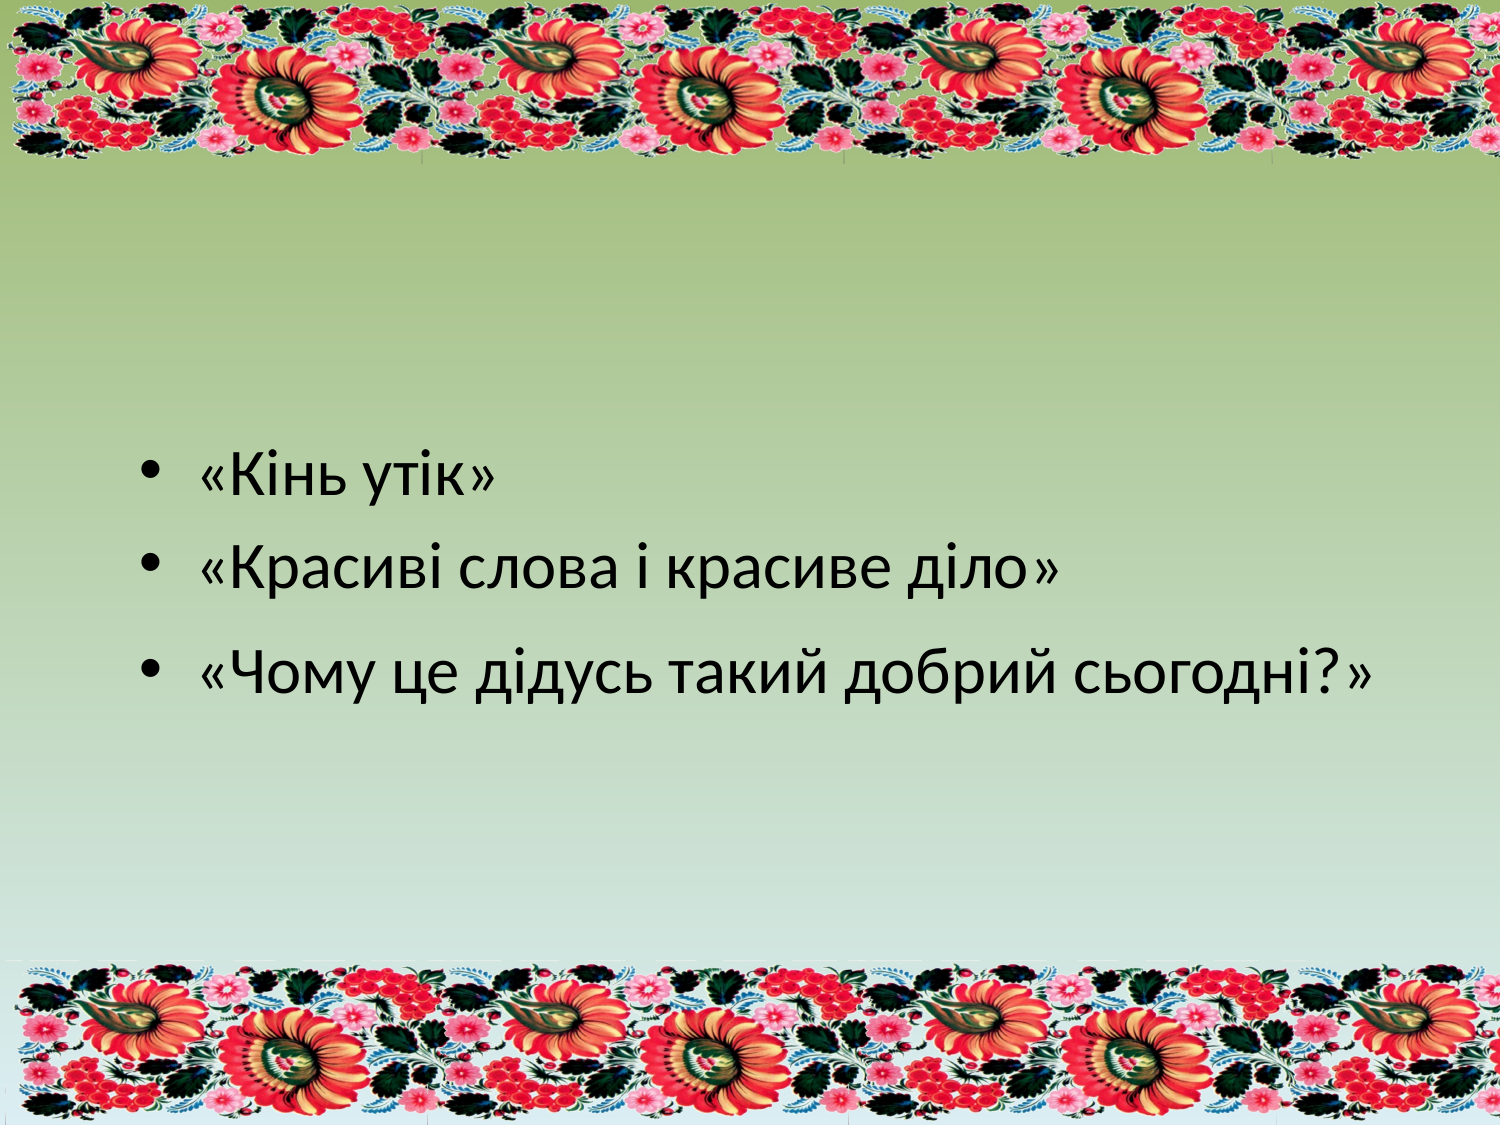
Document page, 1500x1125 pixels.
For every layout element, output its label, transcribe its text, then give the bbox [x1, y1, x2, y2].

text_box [4, 960, 1500, 1125]
picture [0, 0, 1500, 165]
list «Кінь утік» «Красиві слова і красиве діло» «Чому це дідусь такий добрий сьогодні?» [124, 420, 1427, 835]
